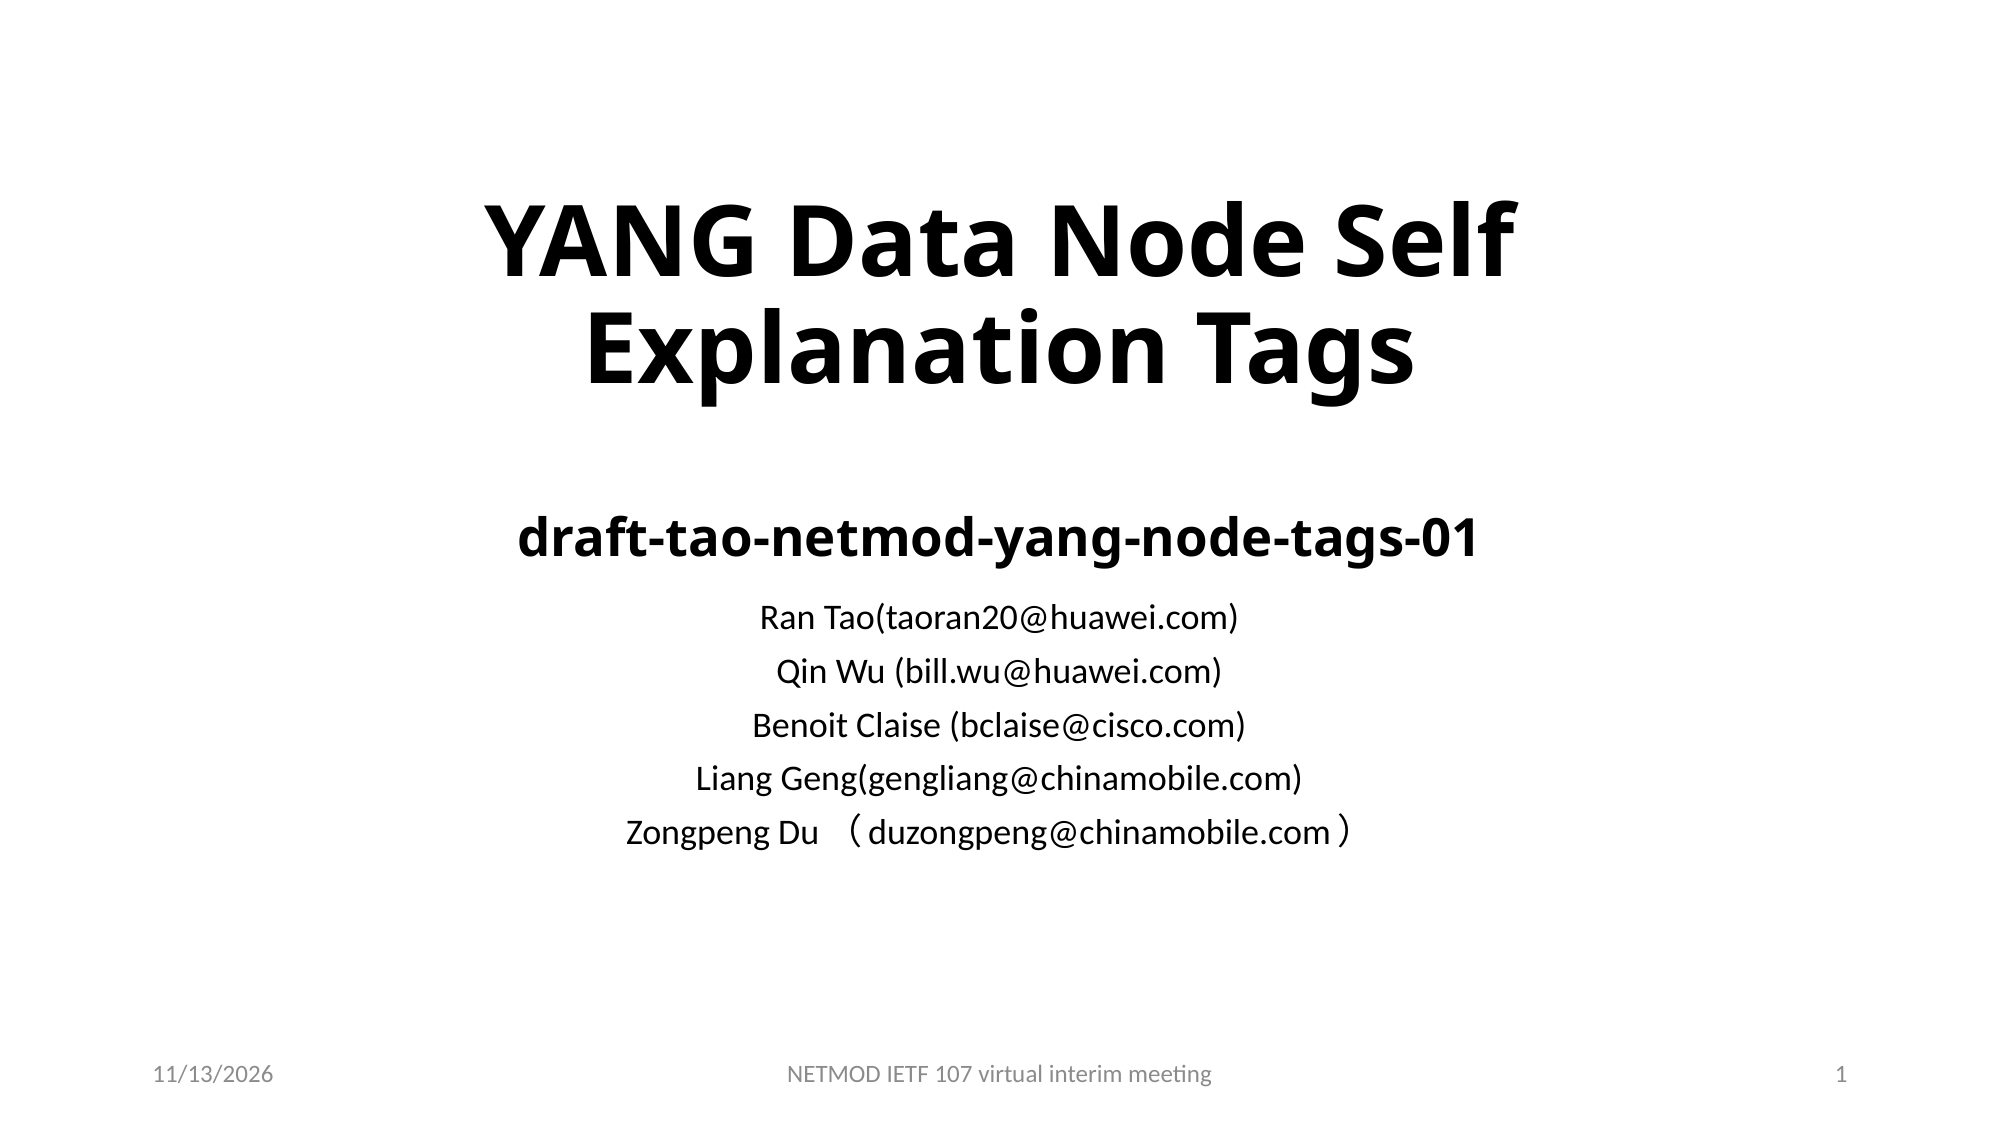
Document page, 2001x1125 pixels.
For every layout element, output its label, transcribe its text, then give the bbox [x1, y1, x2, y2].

title YANG Data Node Self Explanation Tags draft-tao-netmod-yang-node-tags-01 [249, 184, 1750, 576]
slide_number 1 [1412, 1042, 1863, 1103]
footer NETMOD IETF 107 virtual interim meeting [662, 1042, 1338, 1103]
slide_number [137, 1042, 588, 1103]
subtitle Ran Tao(taoran20@huawei.com) Qin Wu (bill.wu@huawei.com) Benoit Claise (bclaise@cisco.com) Liang Geng(gengliang@chinamobile.com) Zongpeng Du（duzongpeng@chinamobile.com） [249, 590, 1750, 863]
